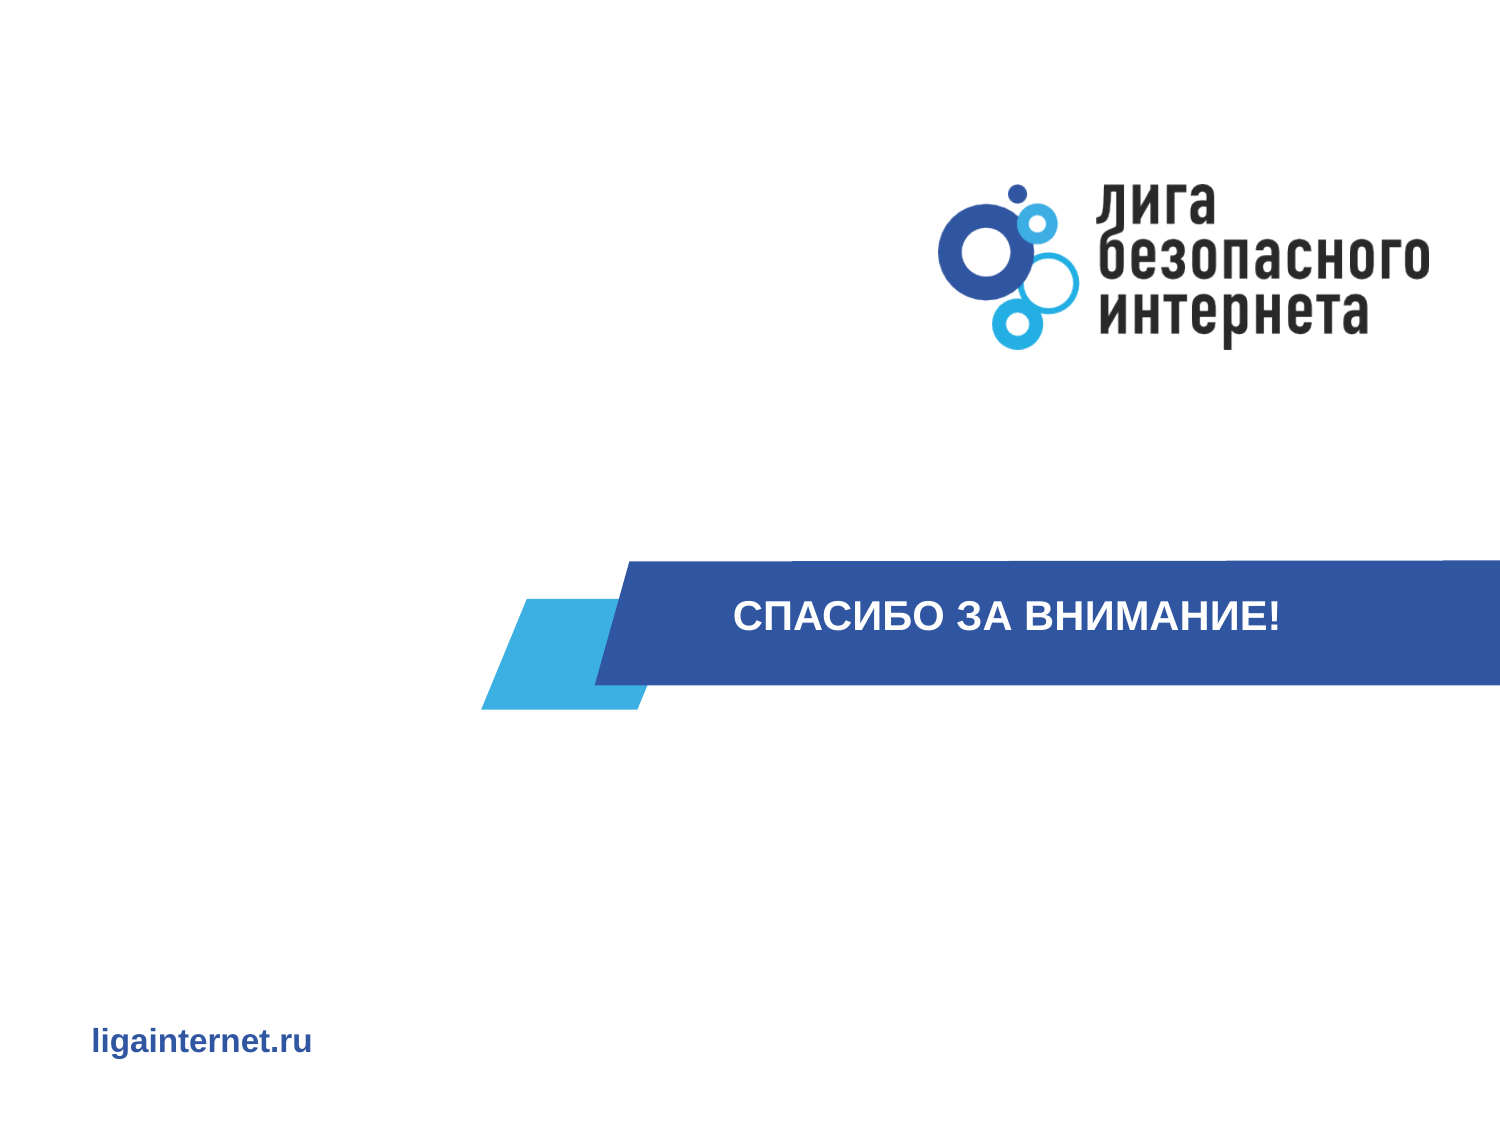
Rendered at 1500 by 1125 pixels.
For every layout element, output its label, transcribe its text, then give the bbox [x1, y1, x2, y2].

text_box ligainternet.ru [76, 1011, 750, 1066]
picture [938, 184, 1429, 350]
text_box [480, 560, 1500, 710]
